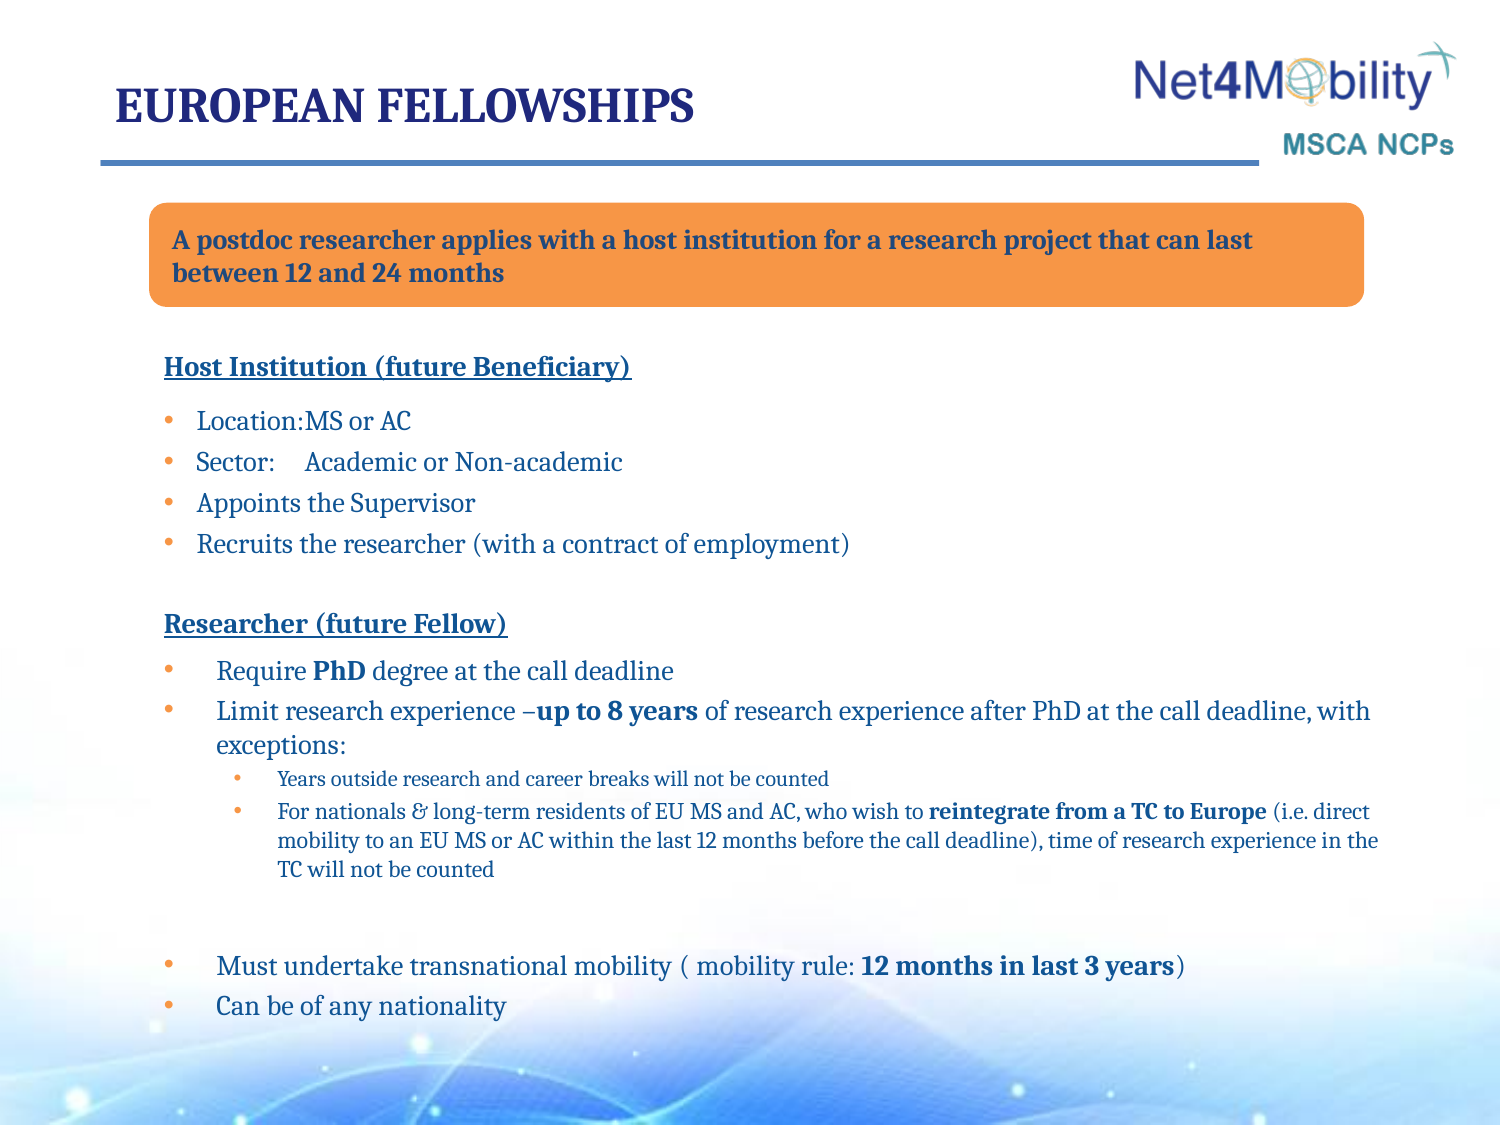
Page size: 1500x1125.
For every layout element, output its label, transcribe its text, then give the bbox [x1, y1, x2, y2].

picture [0, 0, 1500, 1125]
text_box A postdoc researcher applies with a host institution for a research project that can last between 12 and 24 months [149, 202, 1365, 307]
list Host Institution (future Beneficiary) Location: MS or AC Sector: Academic or Non-academic Appoints the Supervisor Recruits the researcher (with a contract of employment) Researcher (future Fellow) Require PhD degree at the call deadline Limit research experience –up to 8 years of research experience after PhD at the call deadline, with exceptions: Years outside research and career breaks will not be counted For nationals & long-term residents of EU MS and AC, who wish to reintegrate from a TC to Europe (i.e. direct mobility to an EU MS or AC within the last 12 months before the call deadline), time of research experience in the TC will not be counted Must undertake transnational mobility ( mobility rule: 12 months in last 3 years) Can be of any nationality [149, 340, 1397, 1038]
text_box European Fellowships [51, 149, 1145, 254]
text_box European Fellowshıps [100, 65, 1118, 178]
